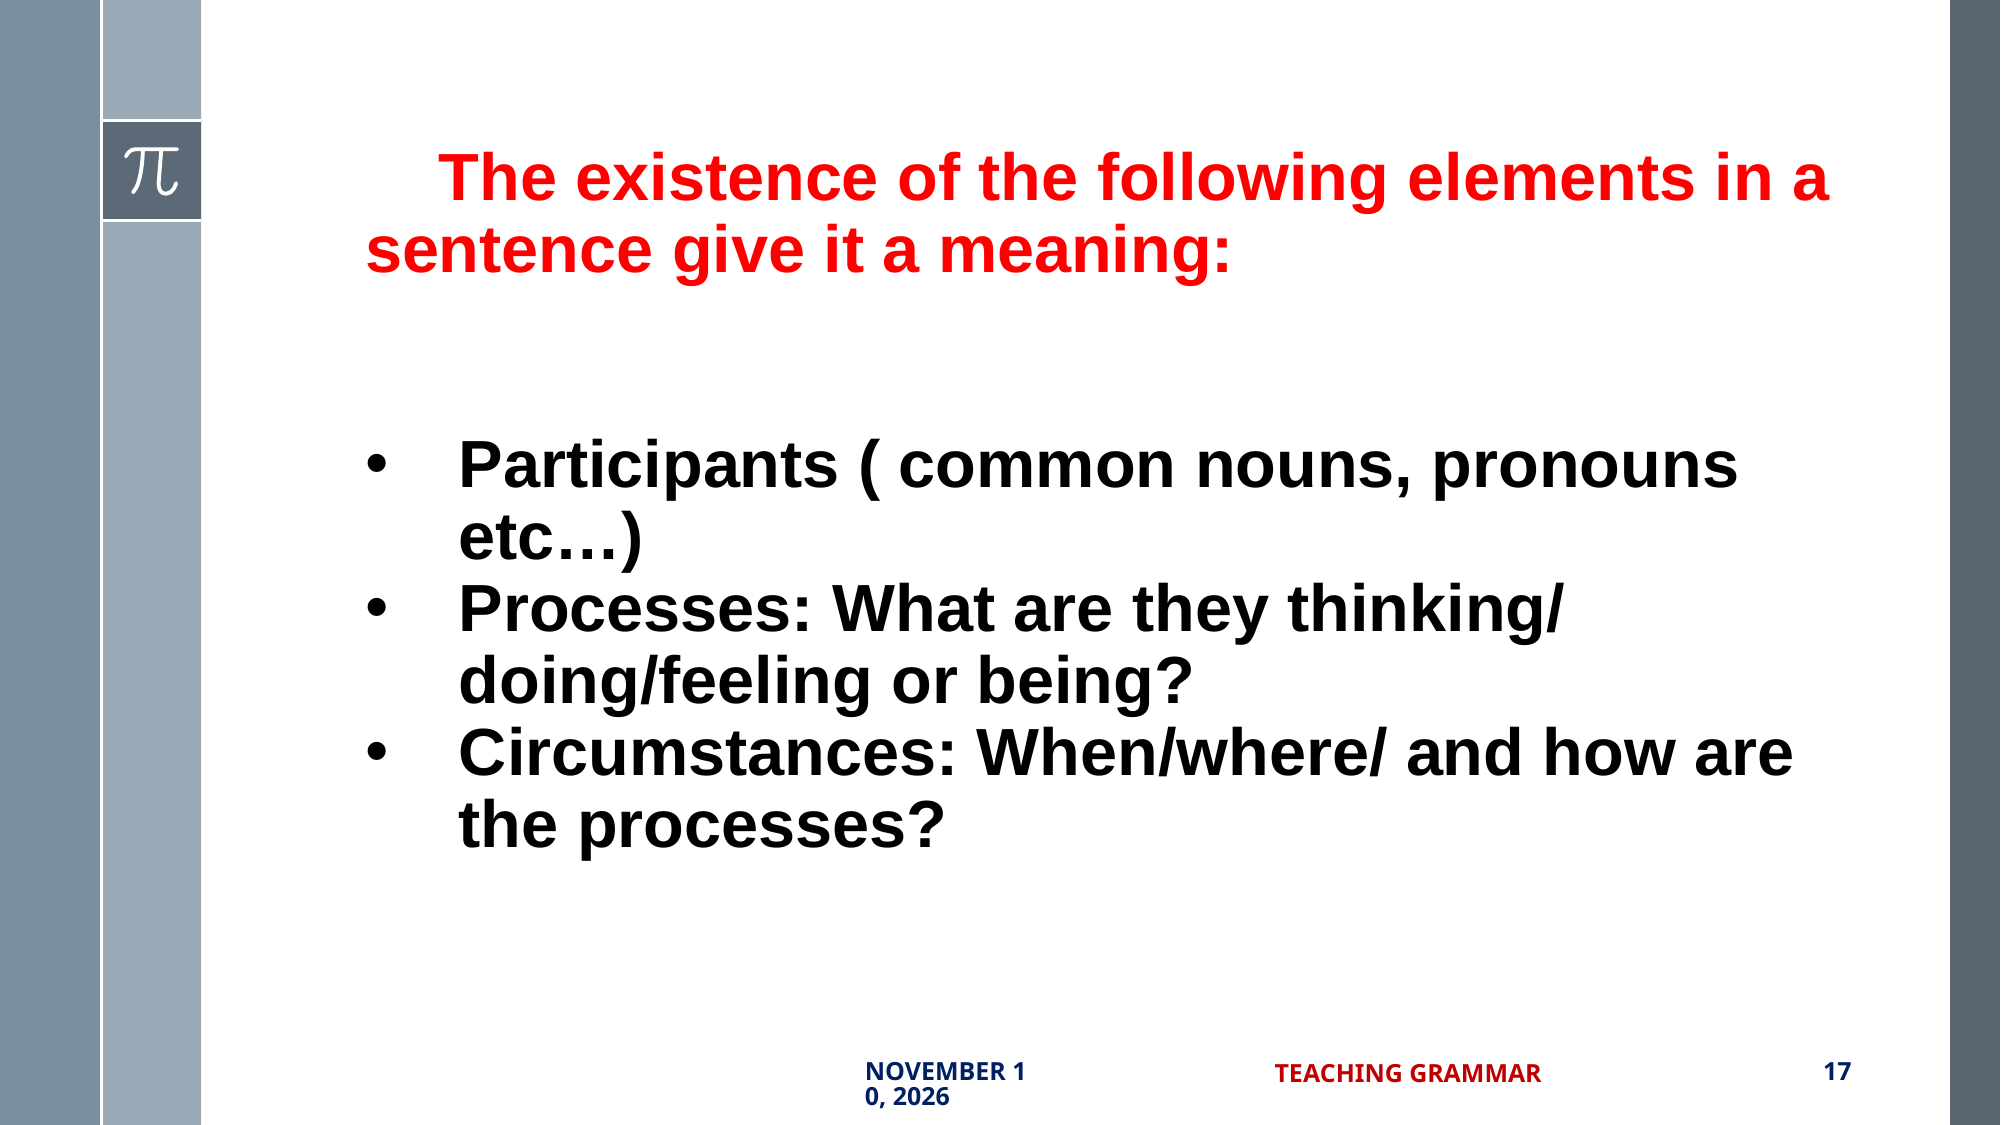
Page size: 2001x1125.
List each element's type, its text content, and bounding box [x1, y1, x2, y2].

slide_number 17 [1766, 1042, 1867, 1103]
footer Teaching Grammar [1082, 1042, 1735, 1103]
text_box The existence of the following elements in a sentence give it a meaning: Participants ( common nouns, pronouns etc…) Processes: What are they thinking/ doing/feeling or being? Circumstances: When/where/ and how are the processes? [350, 55, 1888, 870]
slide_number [849, 1042, 1050, 1103]
